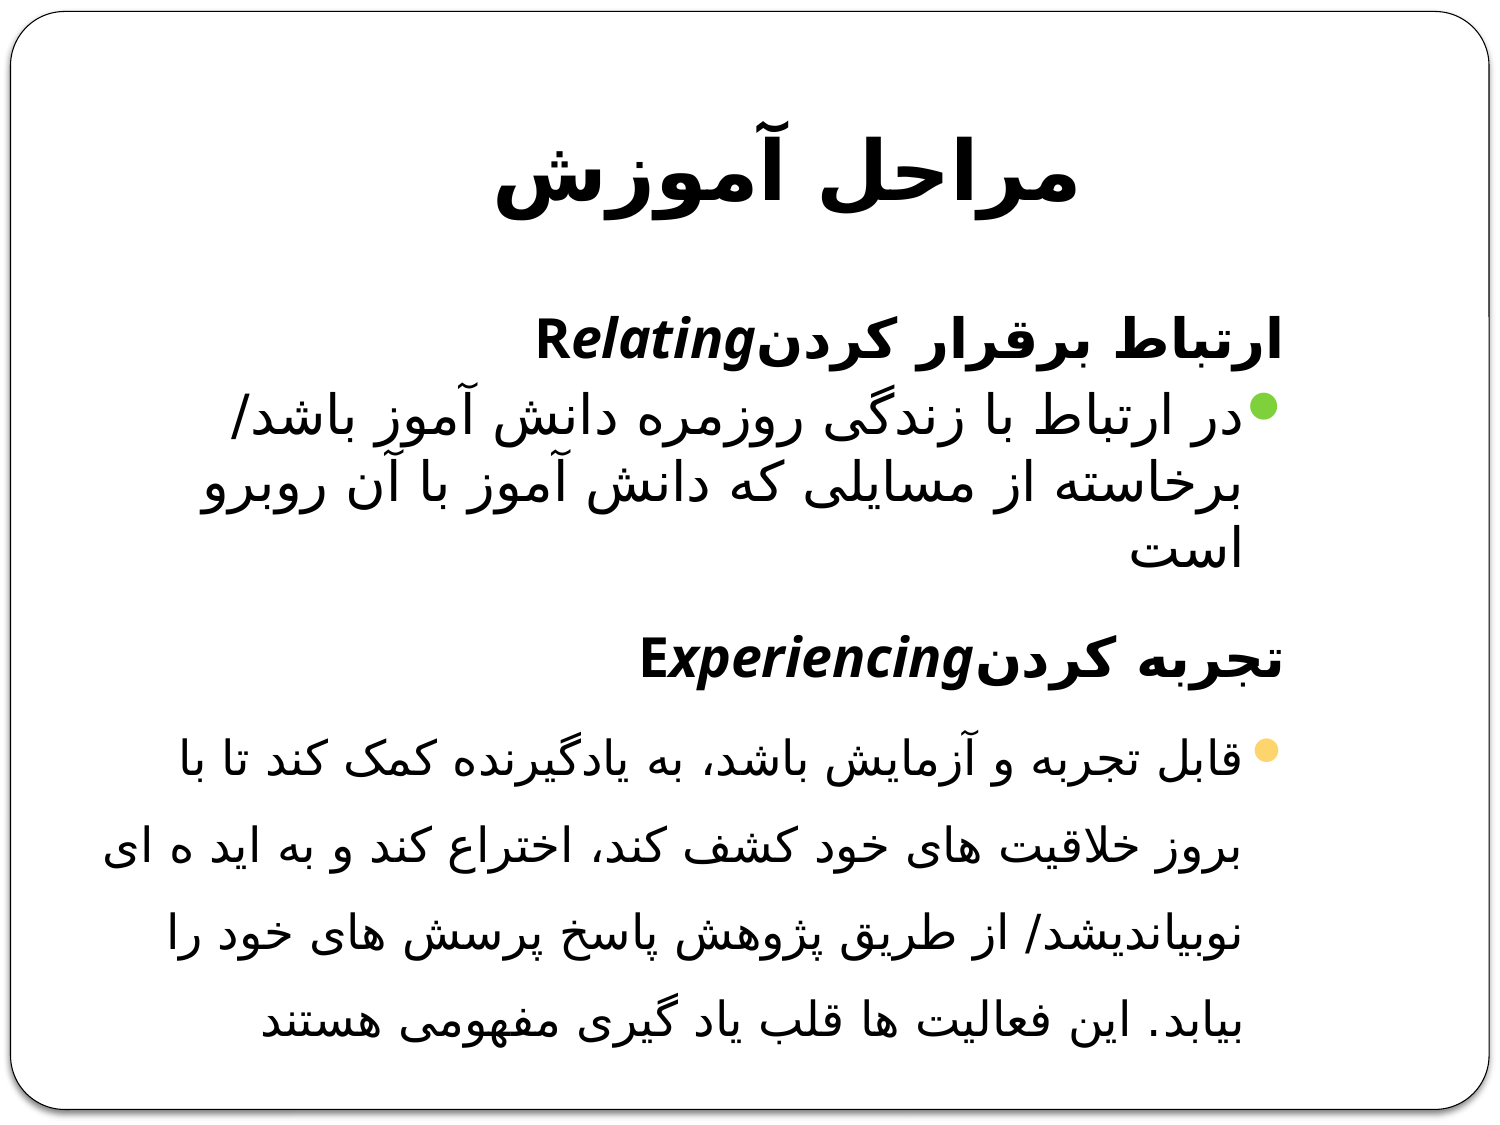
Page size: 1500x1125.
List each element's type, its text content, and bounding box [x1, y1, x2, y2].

list ارتباط برقرار کردنRelating در ارتباط با زندگی روزمره دانش آموز باشد/ برخاسته از مسایلی که دانش آموز با آن روبرو است تجربه کردنExperiencing قابل تجربه و آزمایش باشد، به یادگیرنده کمک کند تا با بروز خلاقیت های خود کشف کند، اختراع کند و به اید ه ای نوبیاندیشد/ از طریق پژوهش پاسخ پرسش های خود را بیابد. این فعالیت ها قلب یاد گیری مفهومی هستند [75, 262, 1300, 1062]
title مراحل آموزش [150, 45, 1425, 233]
